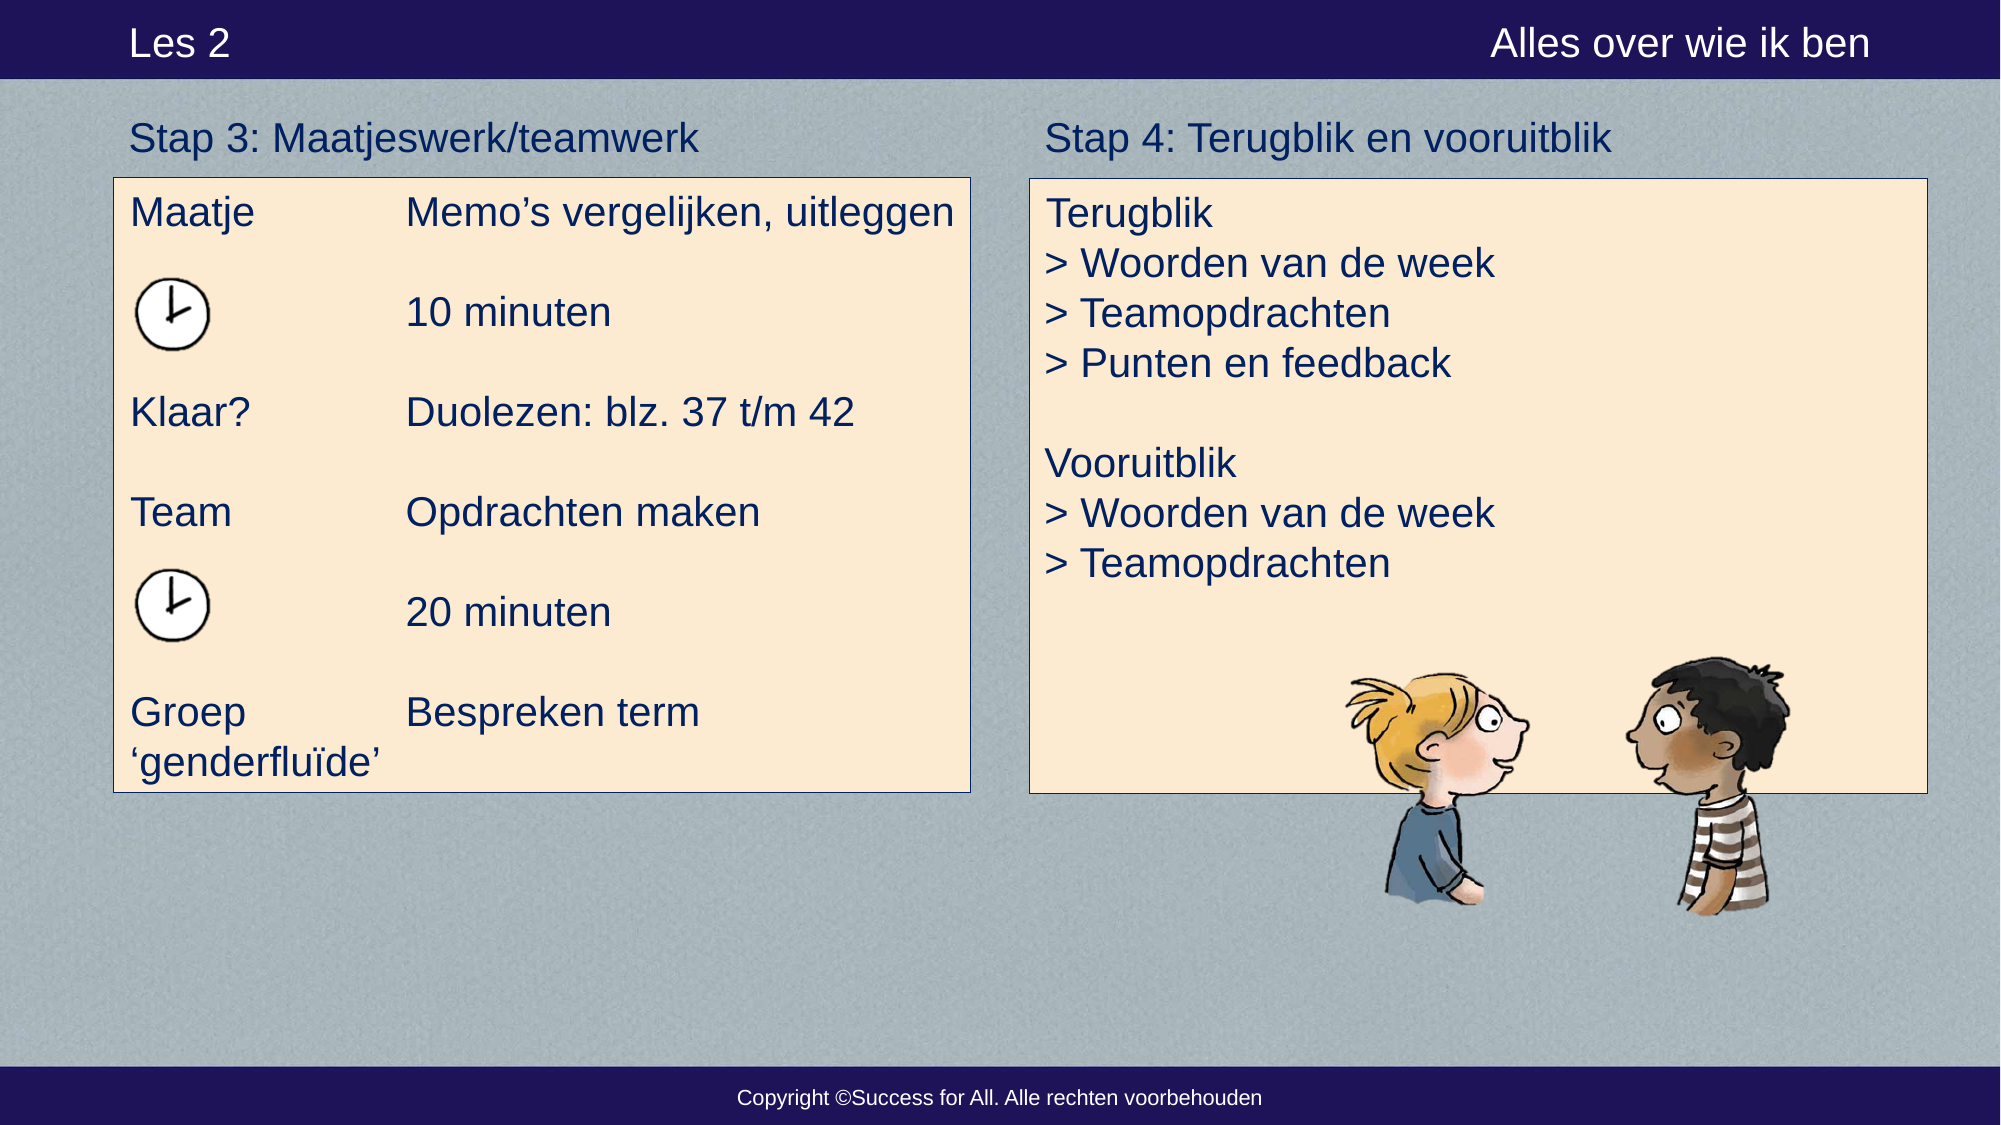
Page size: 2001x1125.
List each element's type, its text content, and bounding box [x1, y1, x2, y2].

picture [0, 0, 2001, 1125]
text_box Copyright ©Success for All. Alle rechten voorbehouden [0, 1076, 2000, 1125]
text_box Alles over wie ik ben [999, 8, 1886, 73]
text_box Maatje Memo’s vergelijken, uitleggen 10 minuten Klaar? Duolezen: blz. 37 t/m 42 Team Opdrachten maken 20 minuten Groep Bespreken term ‘genderfluïde’ [113, 177, 971, 793]
text_box Stap 3: Maatjeswerk/teamwerk [114, 103, 907, 169]
text_box Les 2 [114, 8, 354, 73]
text_box Stap 4: Terugblik en vooruitblik [1029, 103, 1822, 169]
text_box Terugblik > Woorden van de week > Teamopdrachten > Punten en feedback Vooruitblik > Woorden van de week > Teamopdrachten [1029, 178, 1928, 794]
